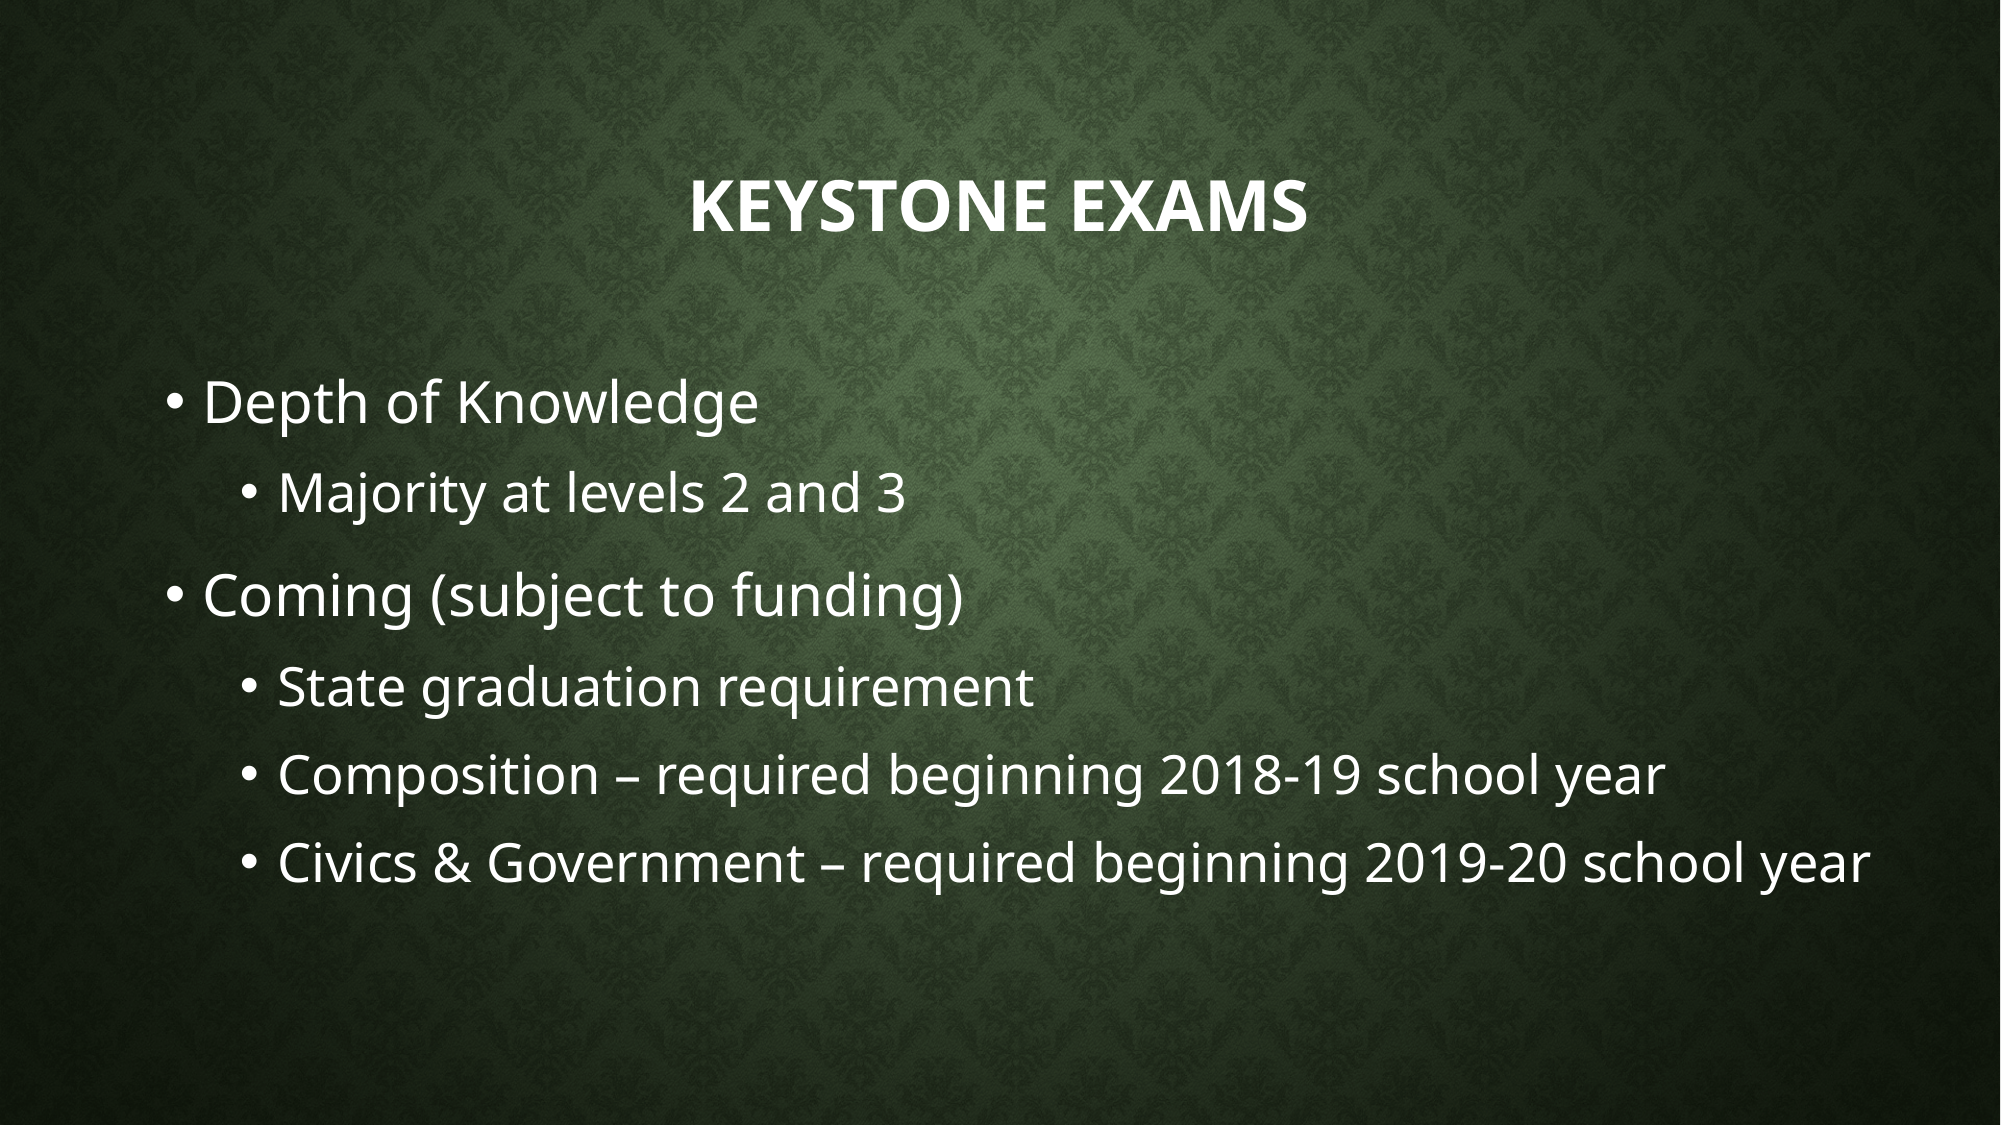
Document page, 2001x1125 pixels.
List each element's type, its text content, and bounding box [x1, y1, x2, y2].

title Keystone exams [149, 99, 1849, 318]
list Depth of Knowledge Majority at levels 2 and 3 Coming (subject to funding) State graduation requirement Composition – required beginning 2018-19 school year Civics & Government – required beginning 2019-20 school year [149, 343, 1957, 950]
